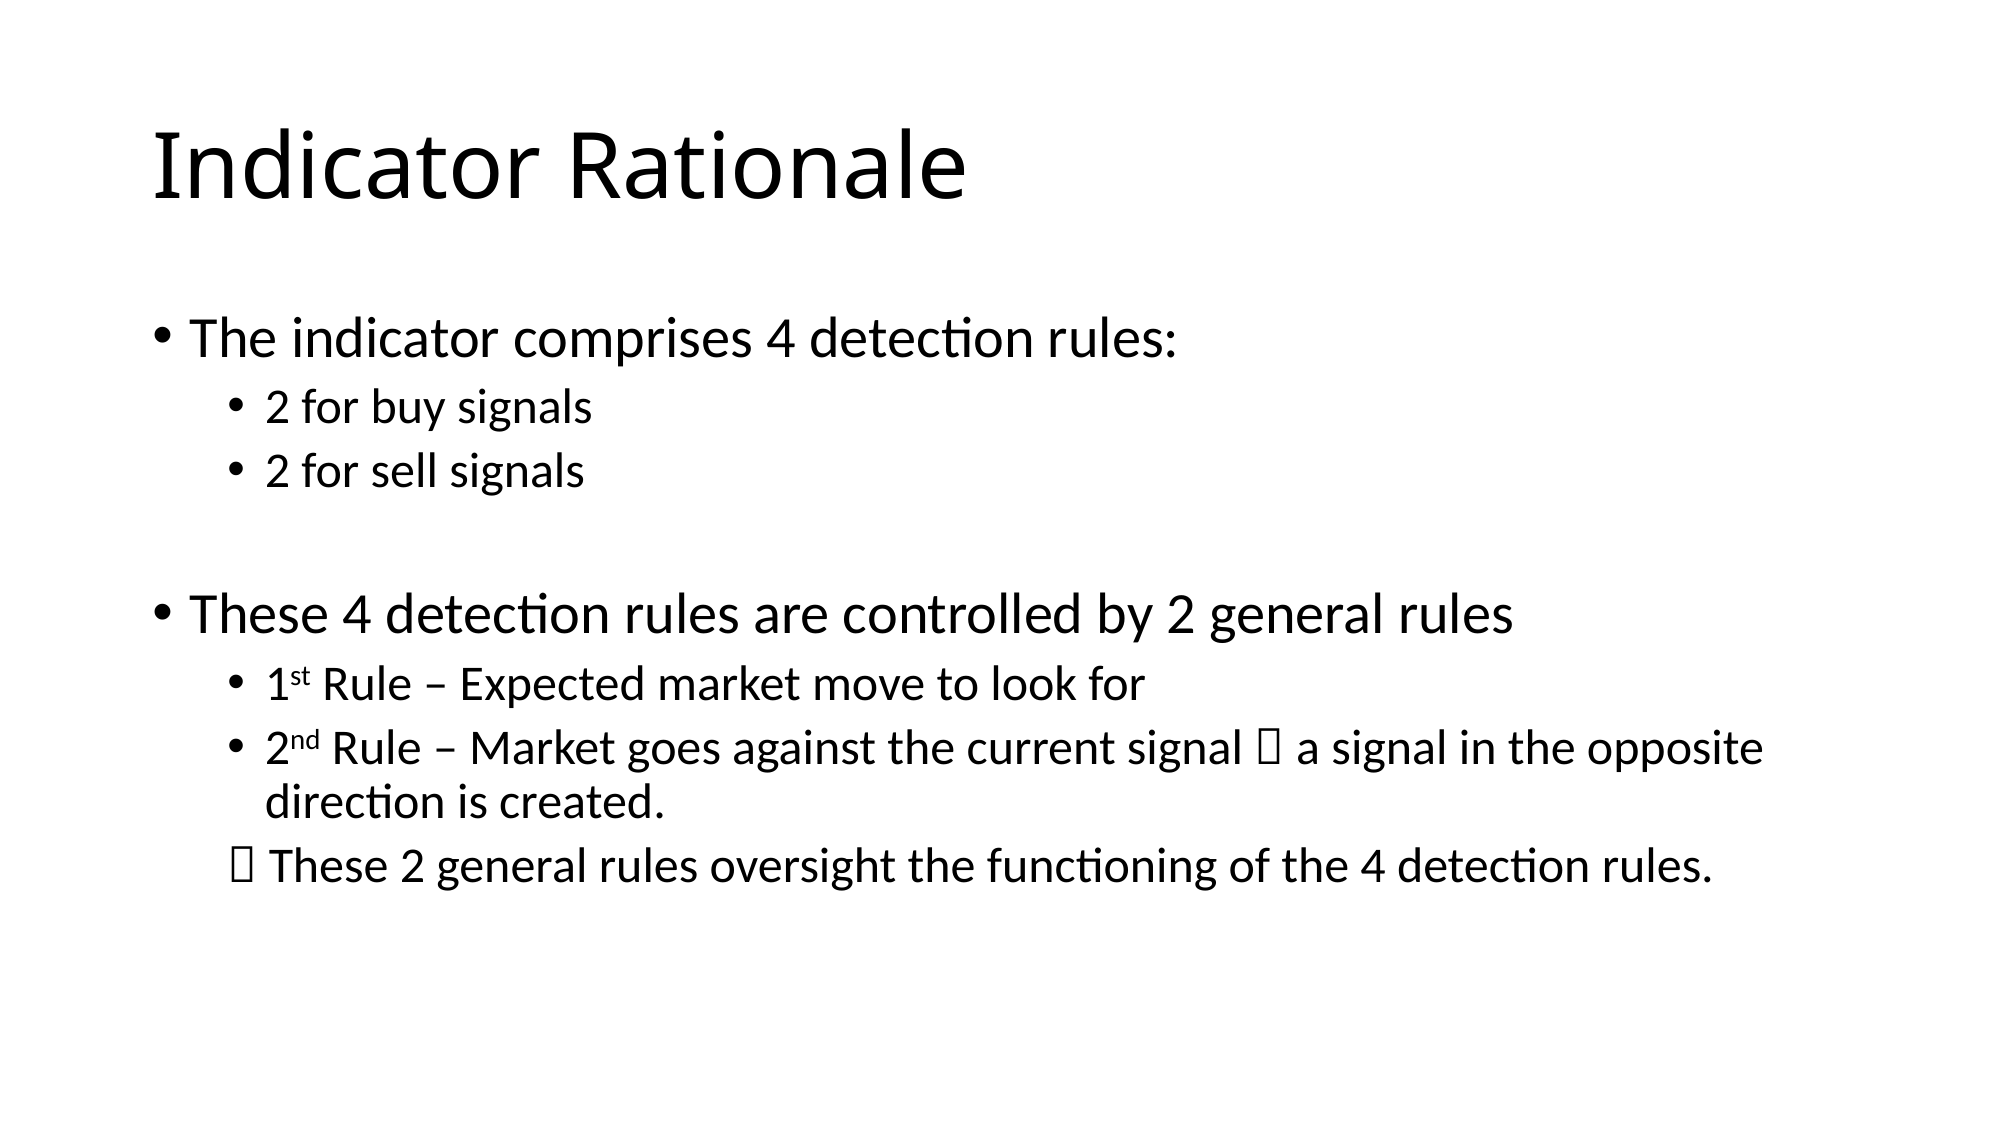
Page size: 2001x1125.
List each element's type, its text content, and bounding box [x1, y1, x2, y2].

title Indicator Rationale [137, 59, 1863, 278]
list The indicator comprises 4 detection rules: 2 for buy signals 2 for sell signals These 4 detection rules are controlled by 2 general rules 1st Rule – Expected market move to look for 2nd Rule – Market goes against the current signal  a signal in the opposite direction is created.  These 2 general rules oversight the functioning of the 4 detection rules. [137, 299, 1863, 1014]
